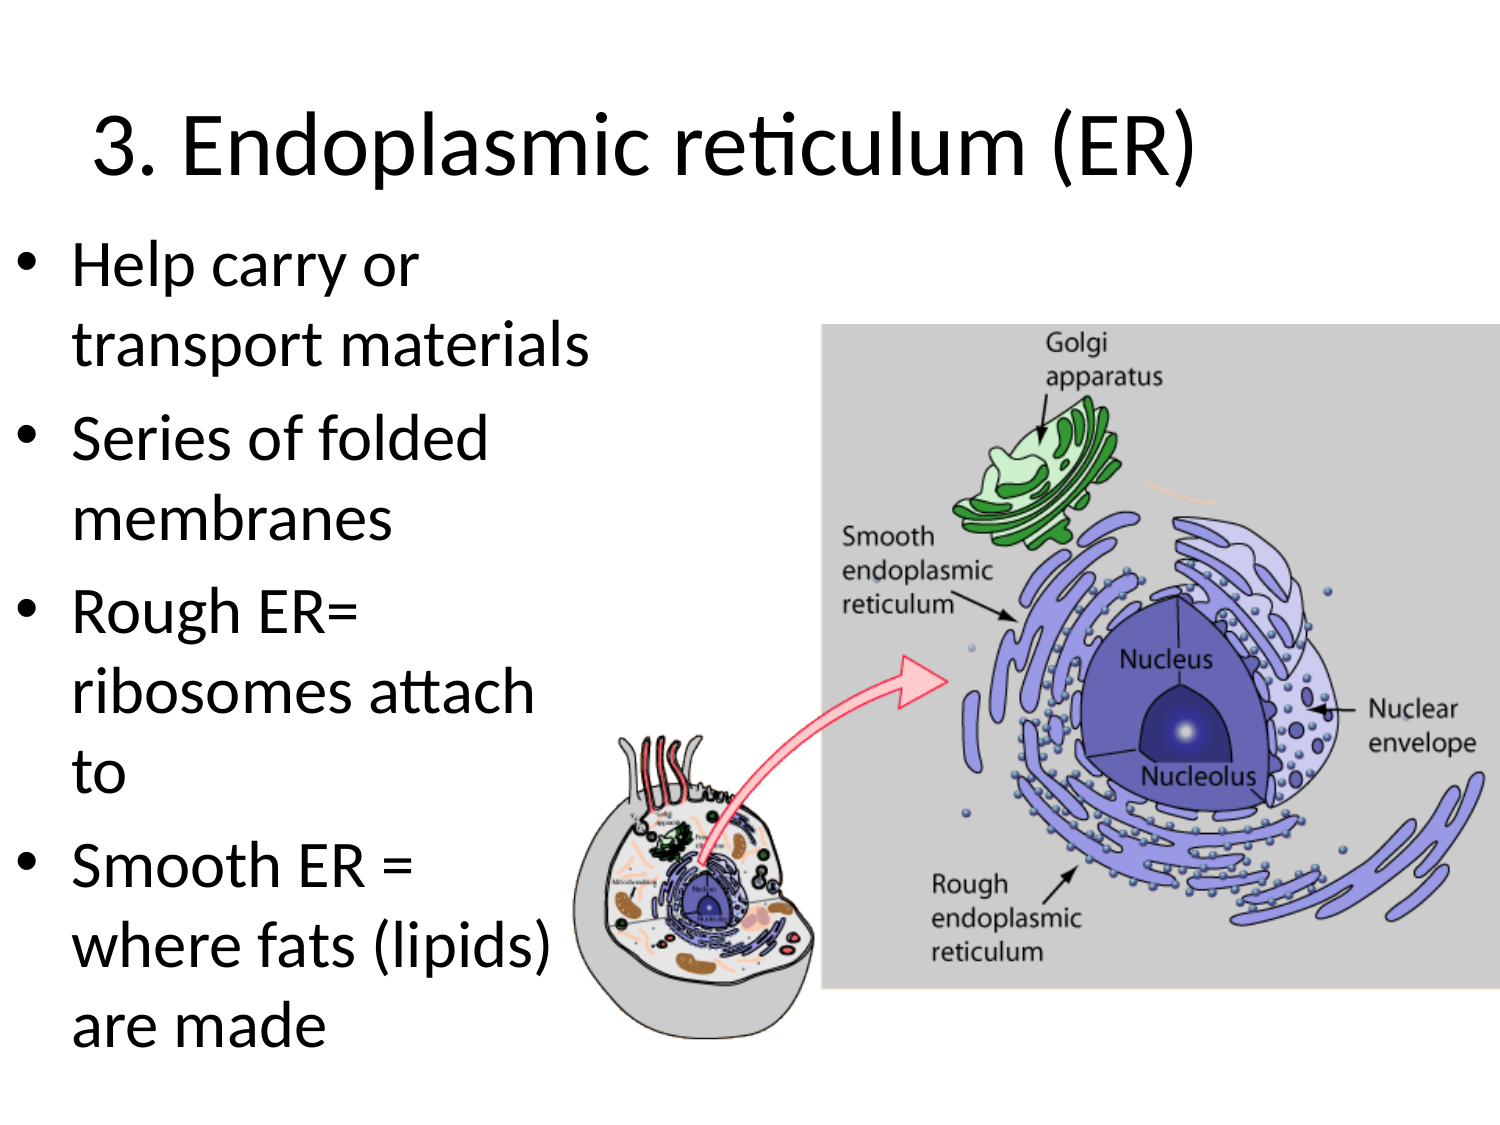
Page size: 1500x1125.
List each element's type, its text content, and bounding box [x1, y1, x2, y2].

picture [560, 324, 1500, 1046]
list Help carry or transport materials Series of folded membranes Rough ER= ribosomes attach to Smooth ER = where fats (lipids) are made [0, 212, 613, 1125]
title 3. Endoplasmic reticulum (ER) [75, 45, 1425, 233]
